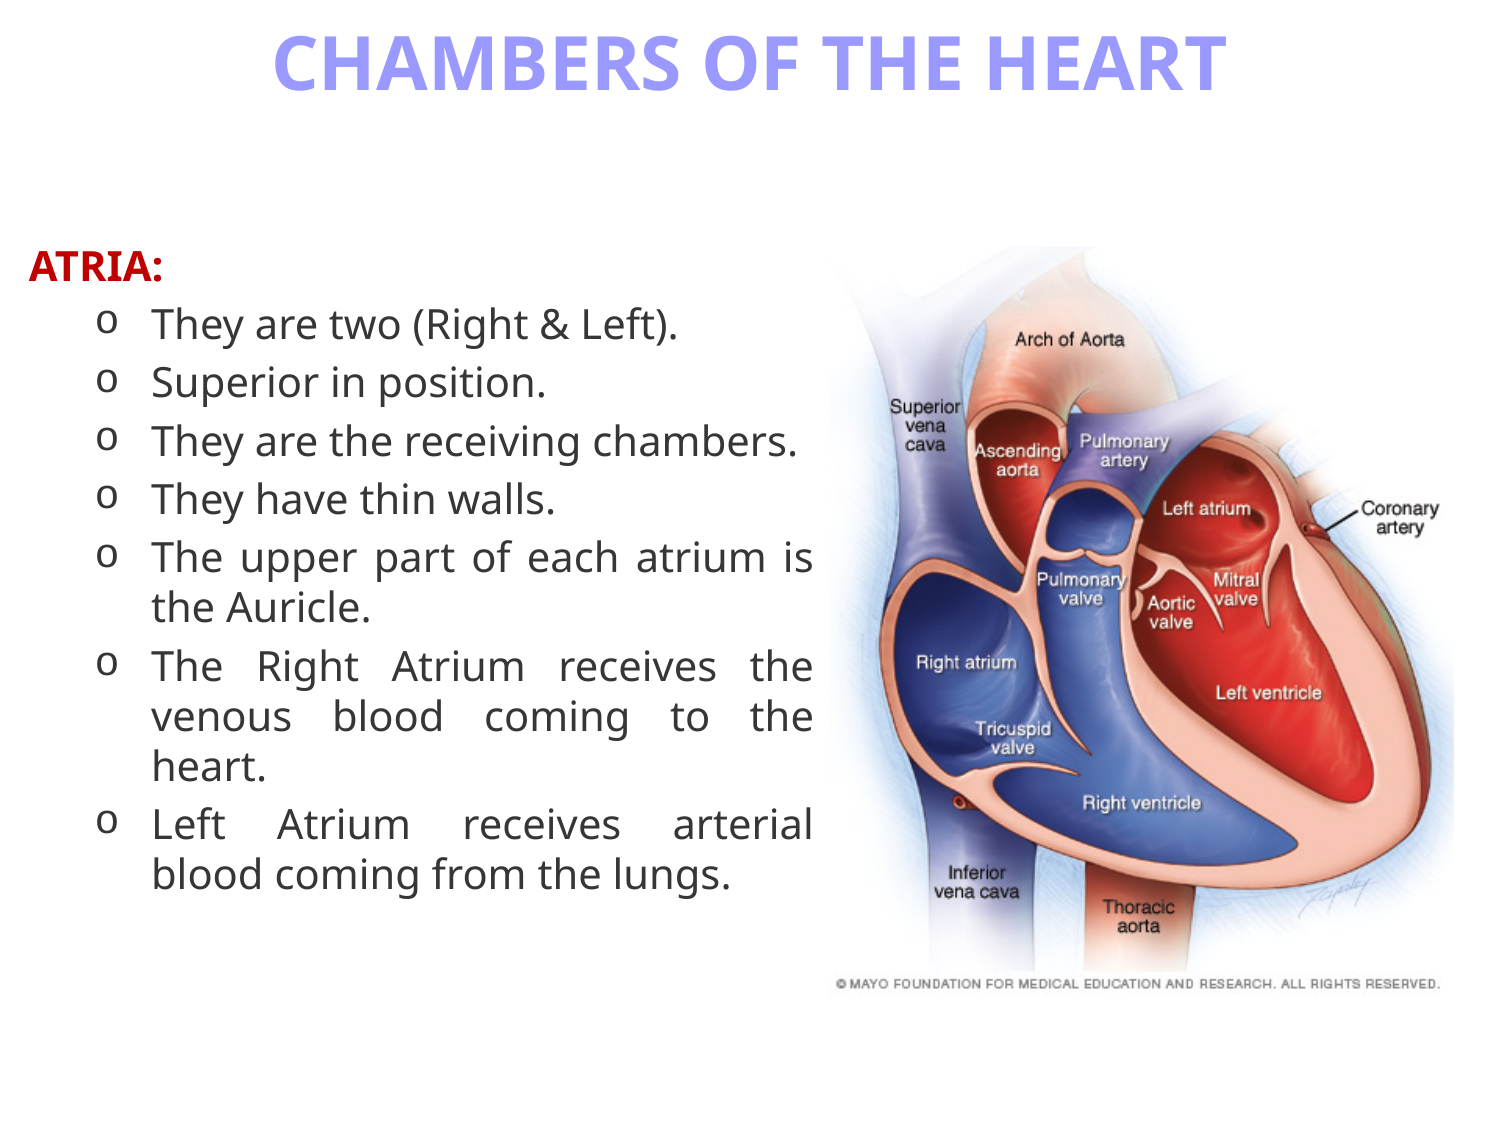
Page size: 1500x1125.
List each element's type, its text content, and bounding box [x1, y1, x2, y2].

list ATRIA: They are two (Right & Left). Superior in position. They are the receiving chambers. They have thin walls. The upper part of each atrium is the Auricle. The Right Atrium receives the venous blood coming to the heart. Left Atrium receives arterial blood coming from the lungs. [13, 231, 830, 1013]
text_box CHAMBERS OF THE HEART [0, 8, 1500, 130]
picture [828, 245, 1455, 995]
